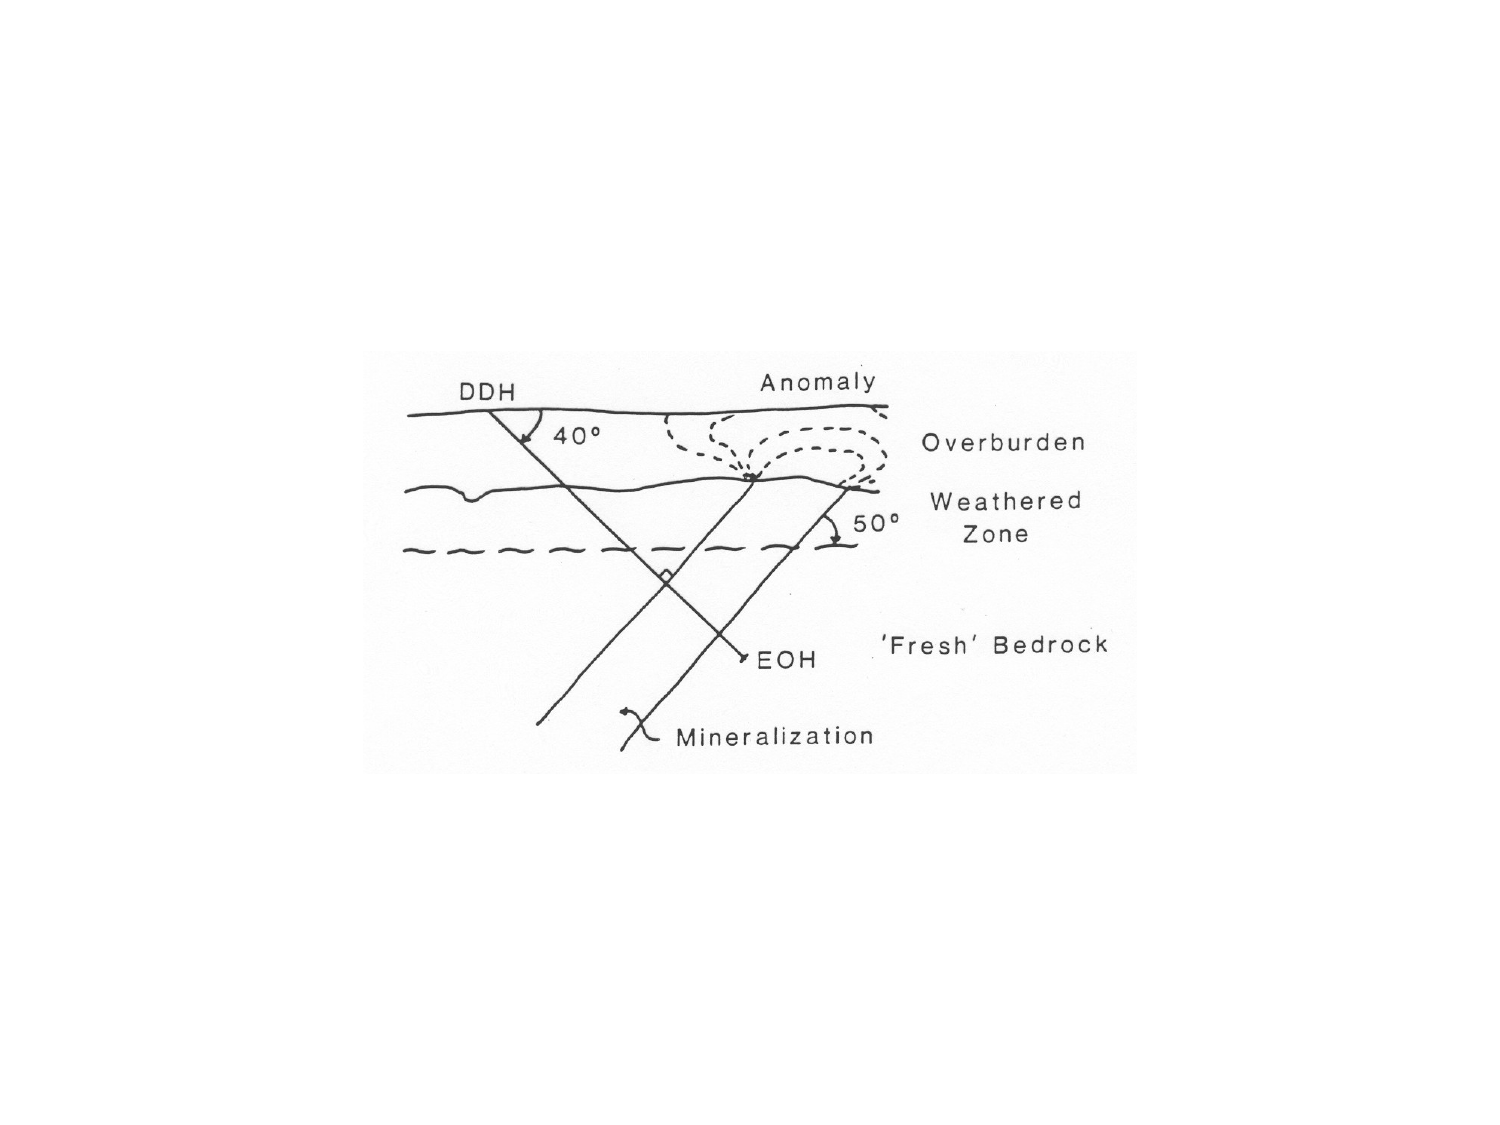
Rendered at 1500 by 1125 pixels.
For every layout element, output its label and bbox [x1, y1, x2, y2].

picture [362, 351, 1137, 774]
